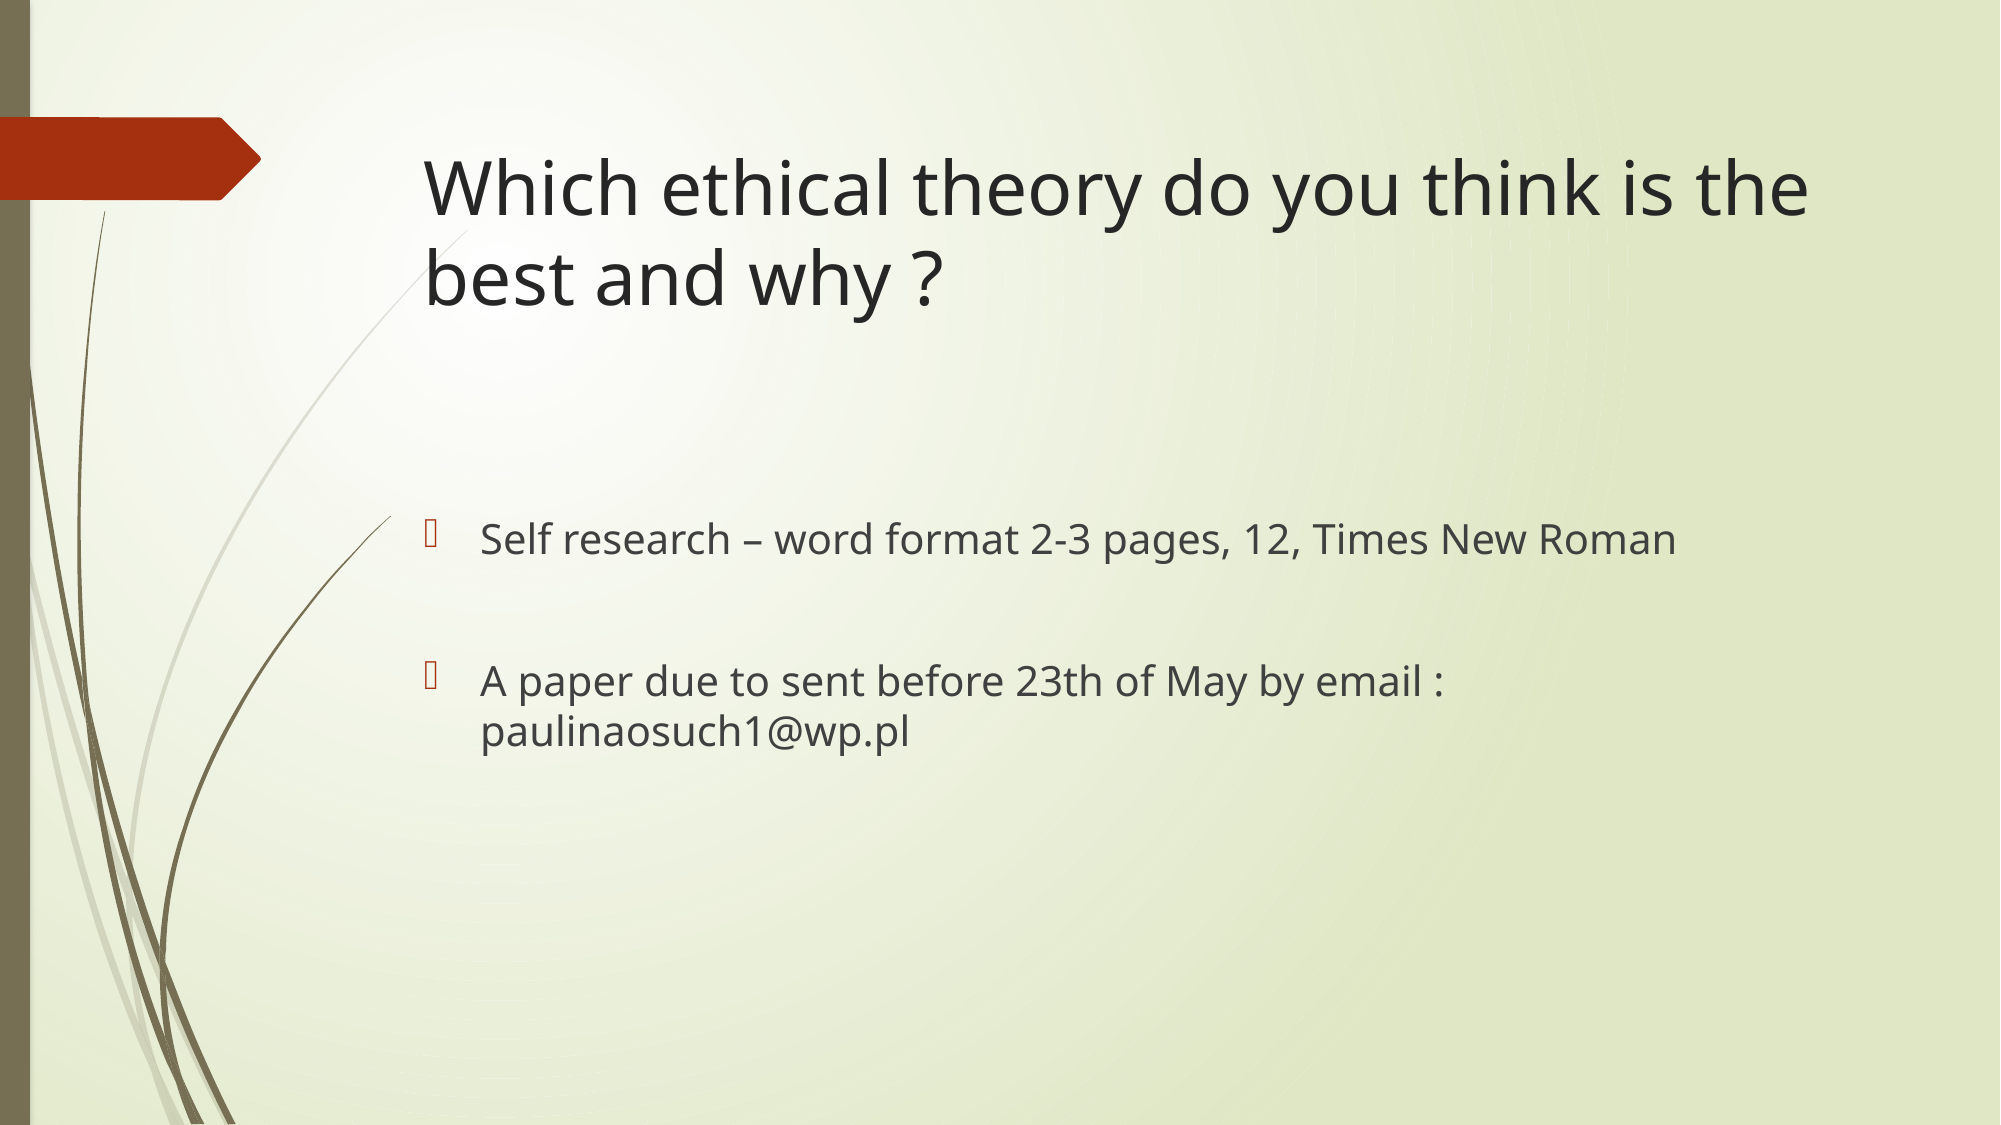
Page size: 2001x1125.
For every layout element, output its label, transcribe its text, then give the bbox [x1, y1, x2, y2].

title Which ethical theory do you think is the best and why ? [408, 132, 1871, 343]
list Self research – word format 2-3 pages, 12, Times New Roman A paper due to sent before 23th of May by email : paulinaosuch1@wp.pl [408, 505, 1872, 1125]
